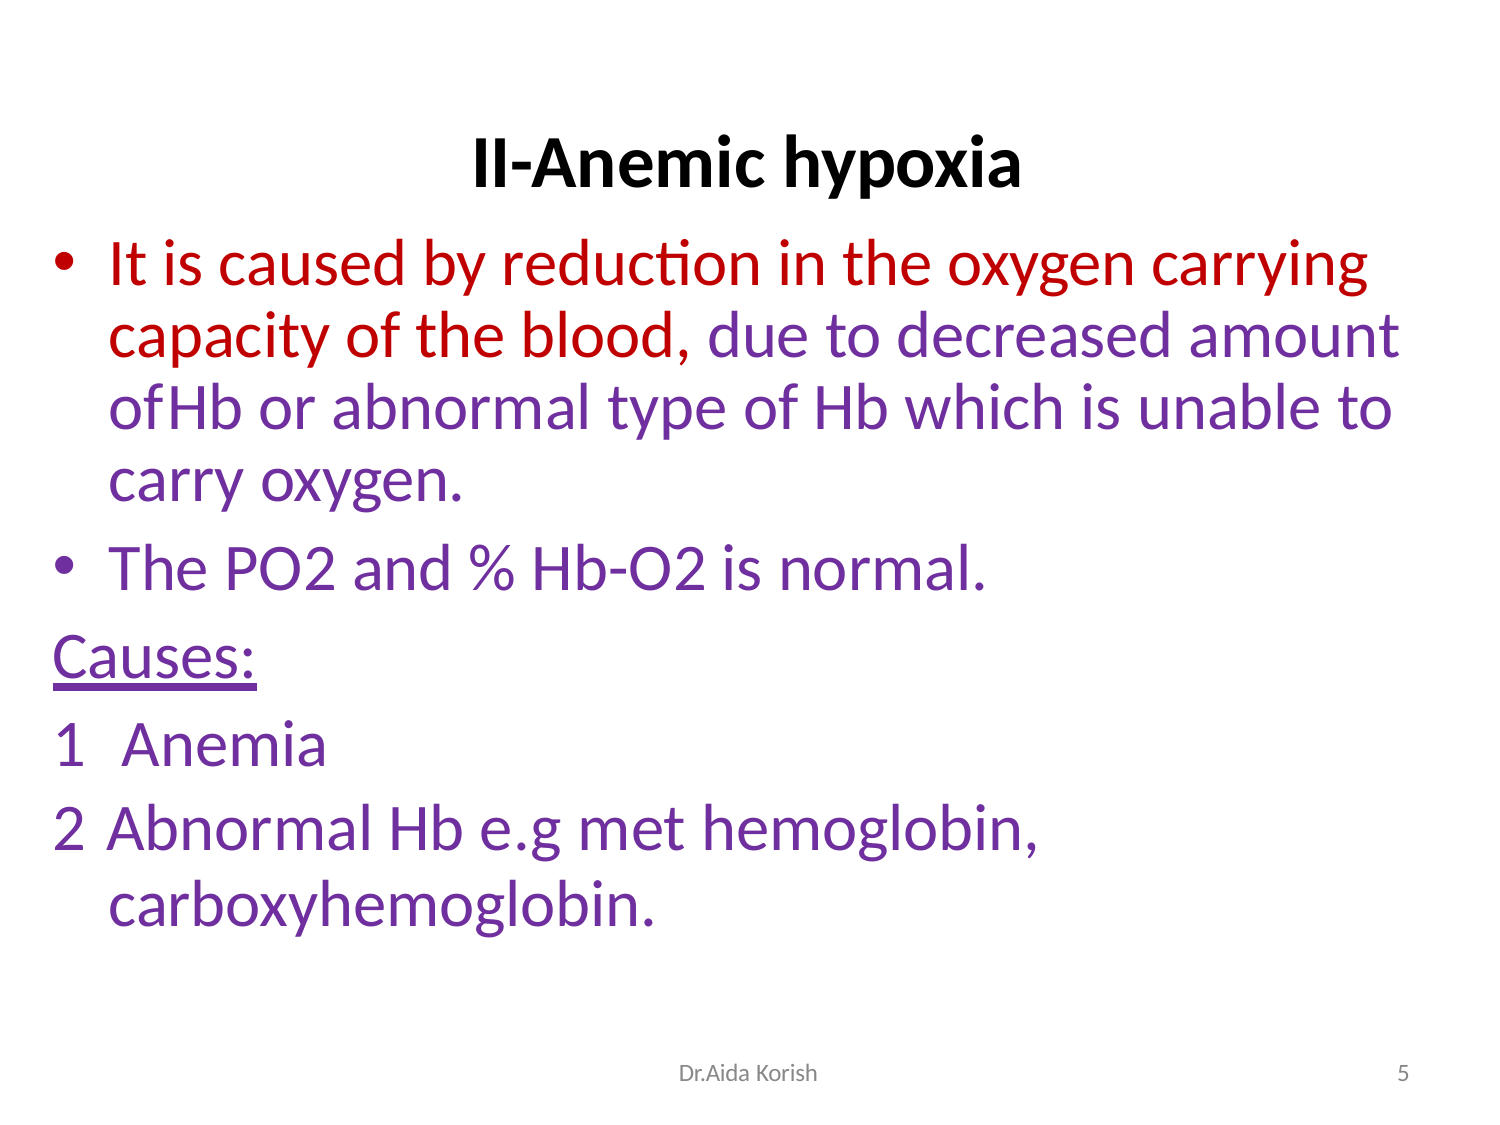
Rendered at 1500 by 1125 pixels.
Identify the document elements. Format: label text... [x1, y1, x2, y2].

footer Dr.Aida Korish [676, 1060, 824, 1125]
text_box It is caused by reduction in the oxygen carrying capacity of the blood, due to decreased amount of Hb or abnormal type of Hb which is unable to carry oxygen. The PO2 and % Hb-O2 is normal. Causes: Anemia Abnormal Hb e.g met hemoglobin, carboxyhemoglobin. [50, 228, 1428, 940]
title II-Anemic hypoxia [468, 112, 1031, 228]
slide_number 1 [1380, 1060, 1415, 1125]
